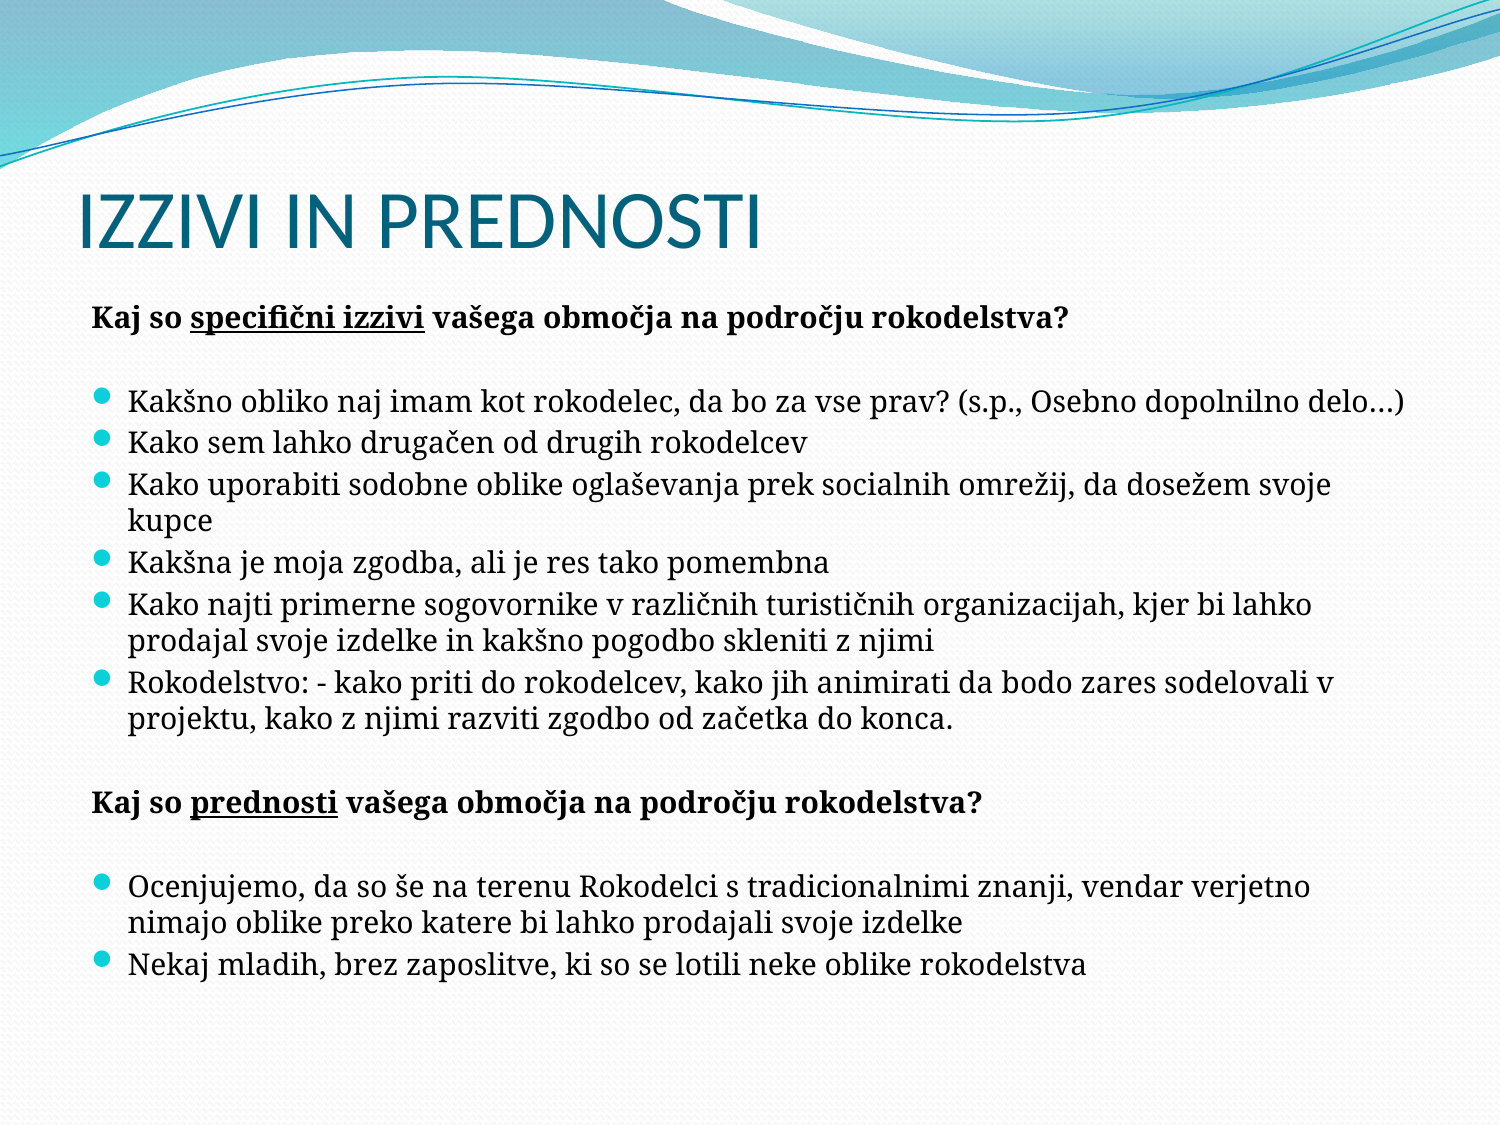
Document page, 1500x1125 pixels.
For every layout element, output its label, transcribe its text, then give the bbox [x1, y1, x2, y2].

title IZZIVI IN PREDNOSTI [76, 78, 1427, 266]
list Kaj so specifični izzivi vašega območja na področju rokodelstva? Kakšno obliko naj imam kot rokodelec, da bo za vse prav? (s.p., Osebno dopolnilno delo…) Kako sem lahko drugačen od drugih rokodelcev Kako uporabiti sodobne oblike oglaševanja prek socialnih omrežij, da dosežem svoje kupce Kakšna je moja zgodba, ali je res tako pomembna Kako najti primerne sogovornike v različnih turističnih organizacijah, kjer bi lahko prodajal svoje izdelke in kakšno pogodbo skleniti z njimi Rokodelstvo: - kako priti do rokodelcev, kako jih animirati da bodo zares sodelovali v projektu, kako z njimi razviti zgodbo od začetka do konca. Kaj so prednosti vašega območja na področju rokodelstva? Ocenjujemo, da so še na terenu Rokodelci s tradicionalnimi znanji, vendar verjetno nimajo oblike preko katere bi lahko prodajali svoje izdelke Nekaj mladih, brez zaposlitve, ki so se lotili neke oblike rokodelstva [76, 290, 1427, 1011]
